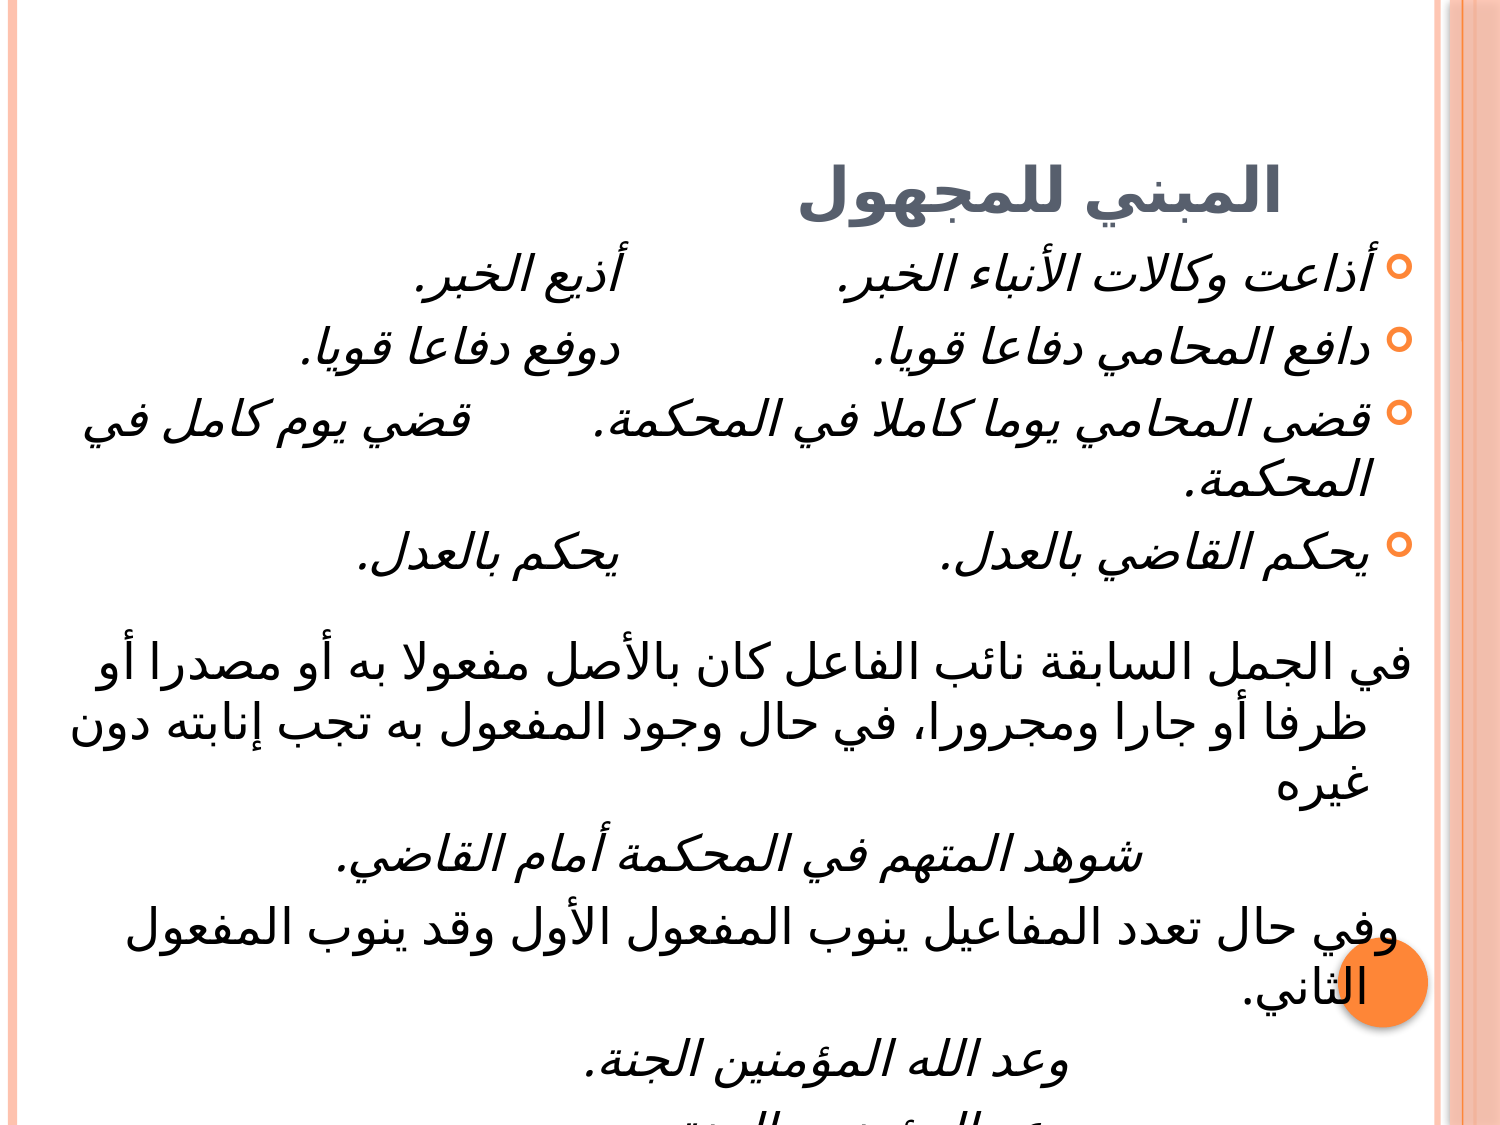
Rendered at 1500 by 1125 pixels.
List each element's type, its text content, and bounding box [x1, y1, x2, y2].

list أذاعت وكالات الأنباء الخبر. أذيع الخبر. دافع المحامي دفاعا قويا. دوفع دفاعا قويا. قضى المحامي يوما كاملا في المحكمة. قضي يوم كامل في المحكمة. يحكم القاضي بالعدل. يحكم بالعدل. في الجمل السابقة نائب الفاعل كان بالأصل مفعولا به أو مصدرا أو ظرفا أو جارا ومجرورا، في حال وجود المفعول به تجب إنابته دون غيره شوهد المتهم في المحكمة أمام القاضي. وفي حال تعدد المفاعيل ينوب المفعول الأول وقد ينوب المفعول الثاني. وعد الله المؤمنين الجنة. وعد المؤمنون الجنة. وعدت الجنة للمؤمنين. [46, 234, 1430, 1062]
title المبني للمجهول [75, 45, 1300, 233]
